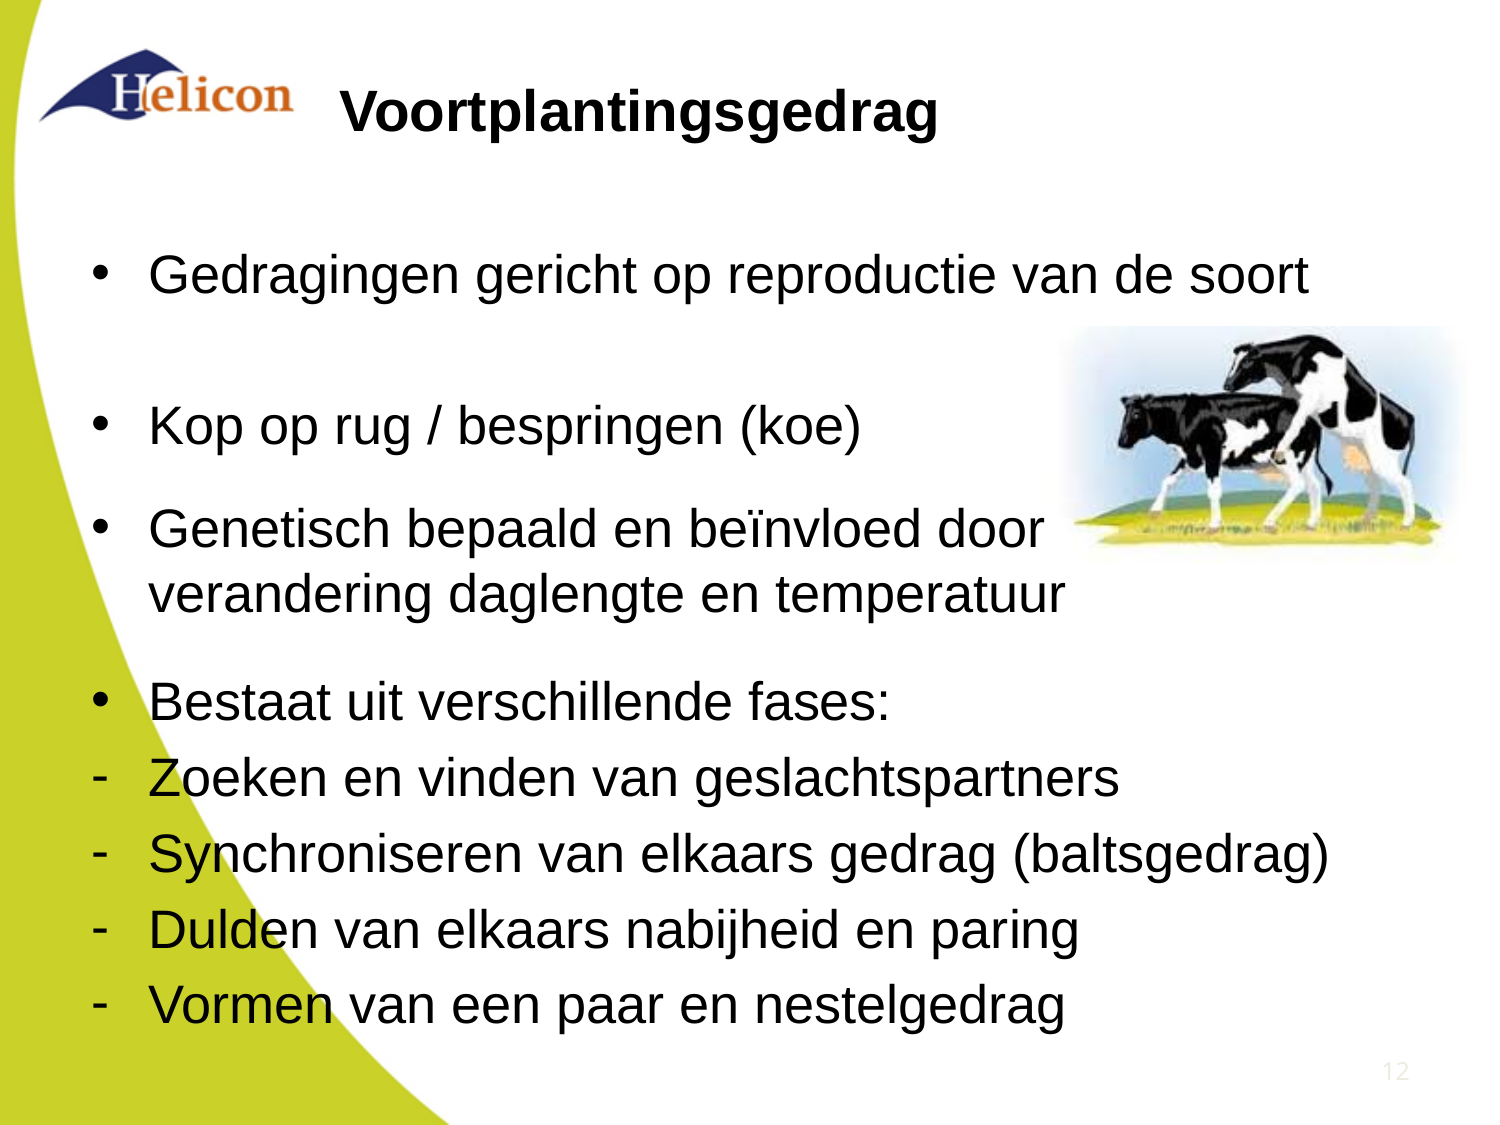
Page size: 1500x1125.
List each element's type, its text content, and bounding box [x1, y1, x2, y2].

slide_number 12 [1074, 1042, 1425, 1103]
list Gedragingen gericht op reproductie van de soort Kop op rug / bespringen (koe) Genetisch bepaald en beïnvloed door verandering daglengte en temperatuur Bestaat uit verschillende fases: Zoeken en vinden van geslachtspartners Synchroniseren van elkaars gedrag (baltsgedrag) Dulden van elkaars nabijheid en paring Vormen van een paar en nestelgedrag [76, 231, 1353, 1071]
picture [0, 0, 1500, 1125]
title Voortplantingsgedrag [324, 54, 1415, 161]
